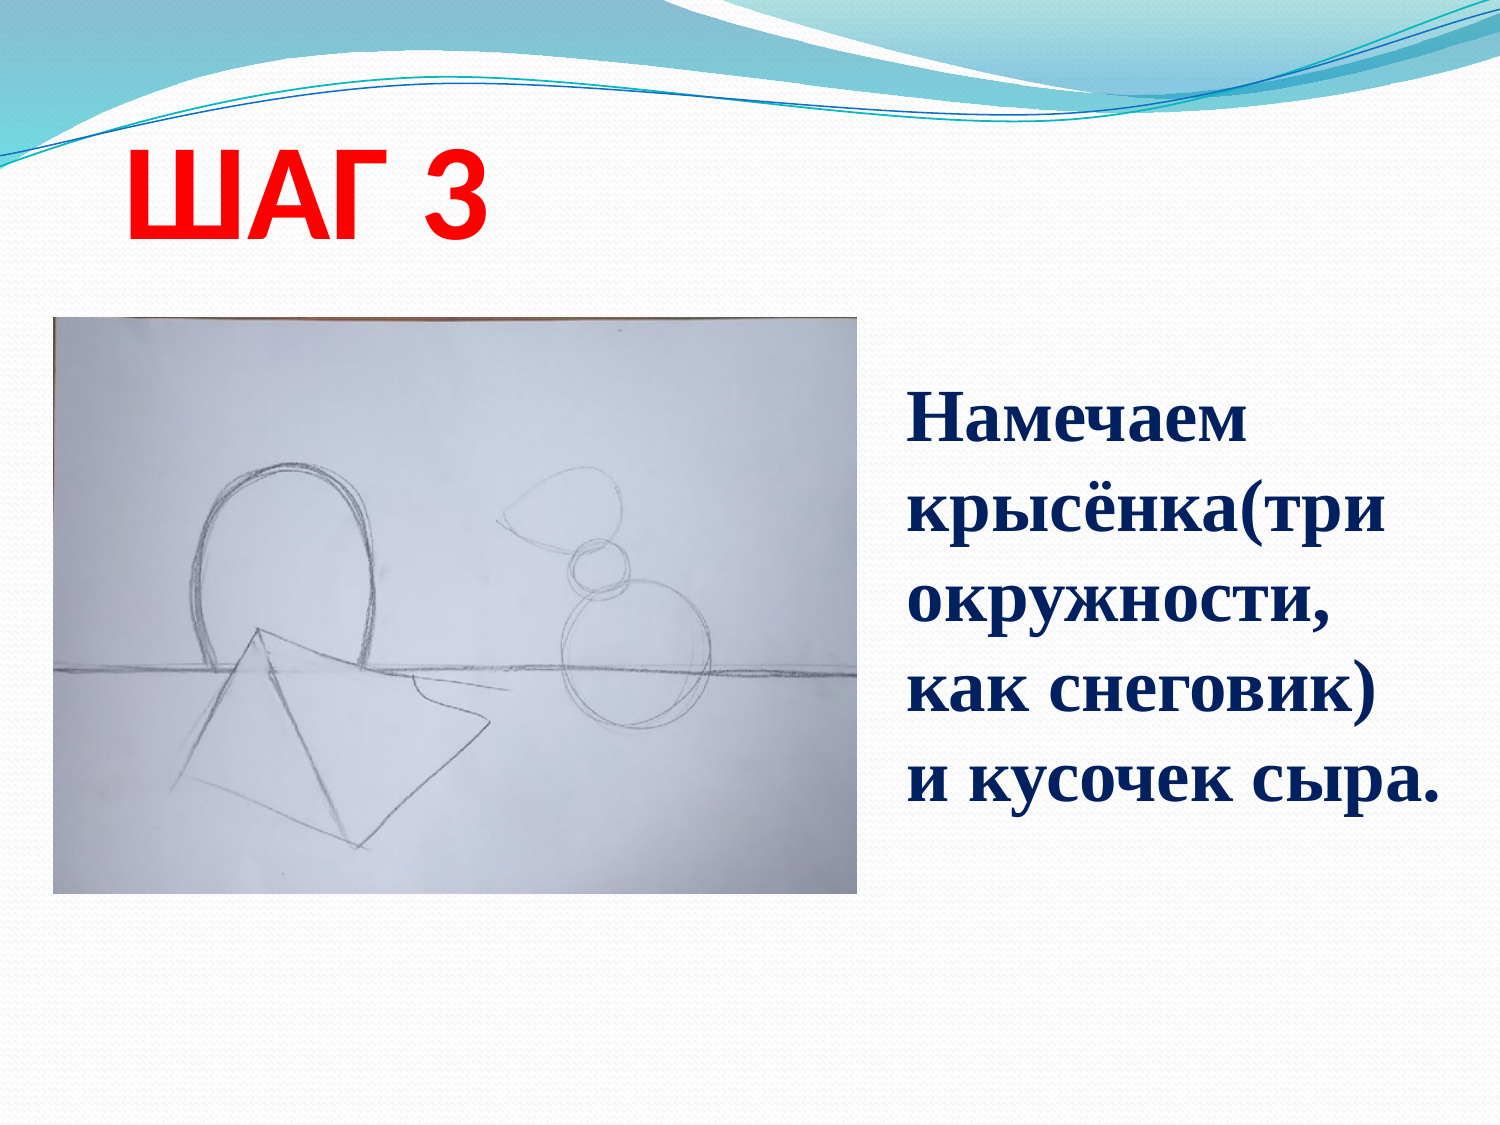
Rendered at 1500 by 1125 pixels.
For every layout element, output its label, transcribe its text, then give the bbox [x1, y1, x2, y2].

text_box Намечаем крысёнка(три окружности, как снеговик) и кусочек сыра. [891, 358, 1459, 824]
title ШАГ 3 [123, 54, 1500, 268]
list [52, 317, 857, 894]
